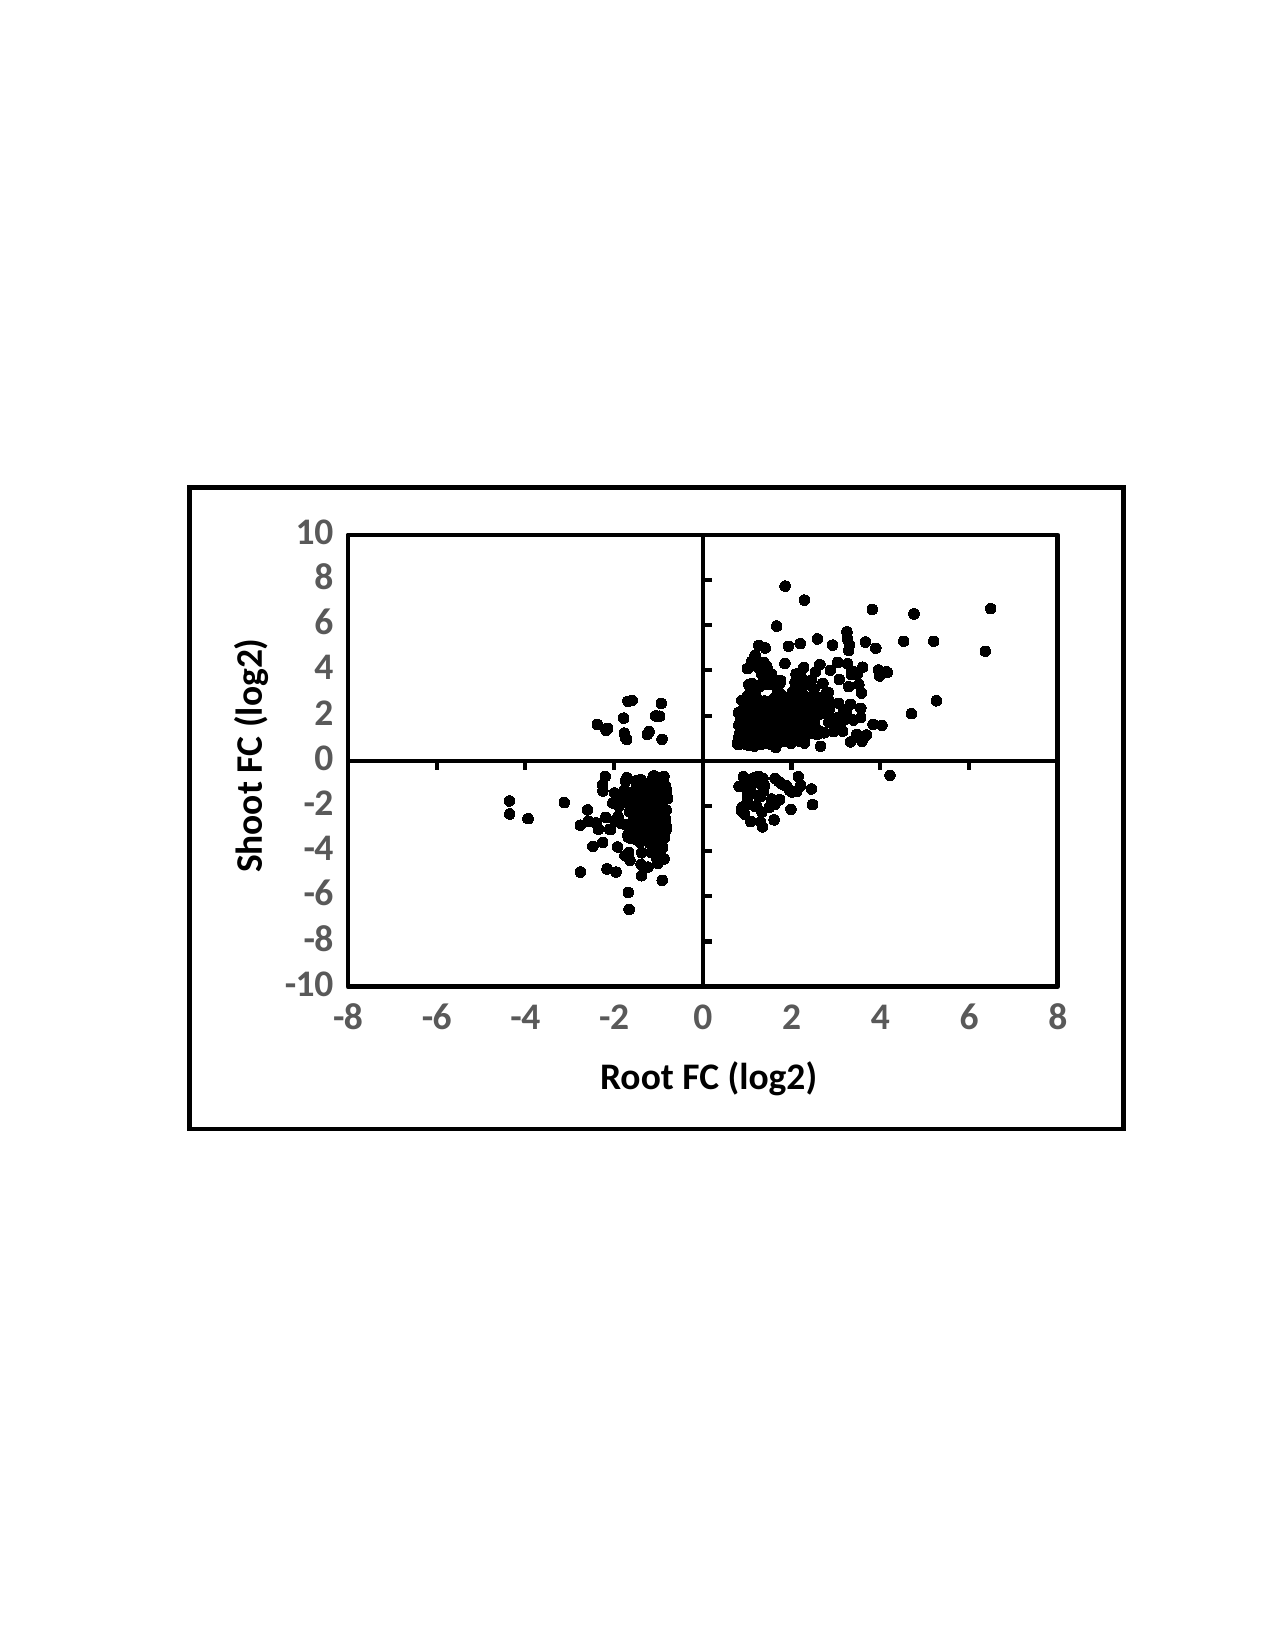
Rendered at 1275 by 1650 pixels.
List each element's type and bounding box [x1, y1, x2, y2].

chart [268, 505, 1084, 1050]
text_box [188, 487, 1125, 1130]
